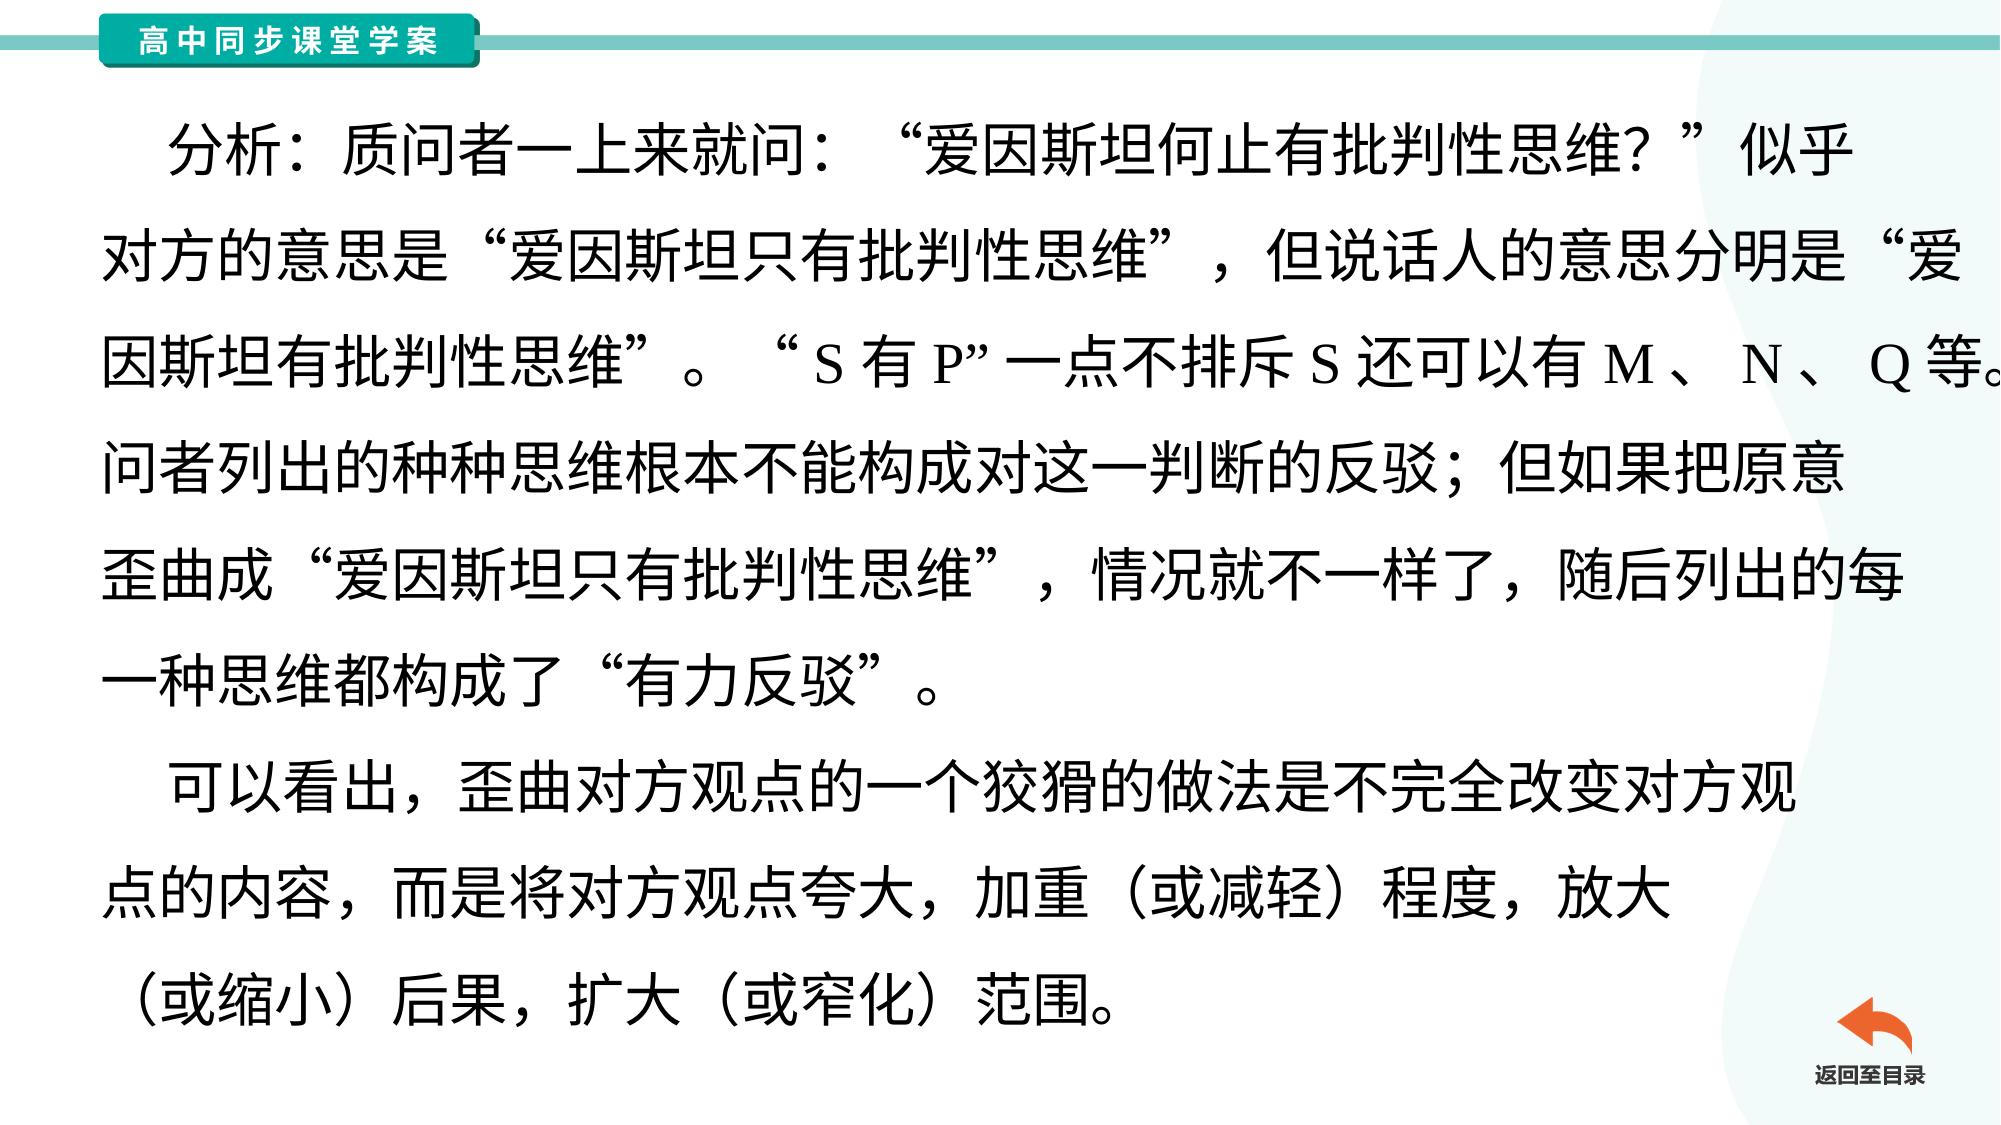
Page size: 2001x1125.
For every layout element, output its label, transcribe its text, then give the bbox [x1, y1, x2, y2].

text_box 分析：质问者一上来就问：“爱因斯坦何止有批判性思维？”似乎 对方的意思是“爱因斯坦只有批判性思维”，但说话人的意思分明是“爱 因斯坦有批判性思维”。“S有P”一点不排斥S还可以有M、N、Q等。质 问者列出的种种思维根本不能构成对这一判断的反驳；但如果把原意 歪曲成“爱因斯坦只有批判性思维”，情况就不一样了，随后列出的每 一种思维都构成了“有力反驳”。 可以看出，歪曲对方观点的一个狡猾的做法是不完全改变对方观 点的内容，而是将对方观点夸大，加重（或减轻）程度，放大 （或缩小）后果，扩大（或窄化）范围。 [100, 76, 1899, 1033]
picture [0, 0, 2000, 1125]
